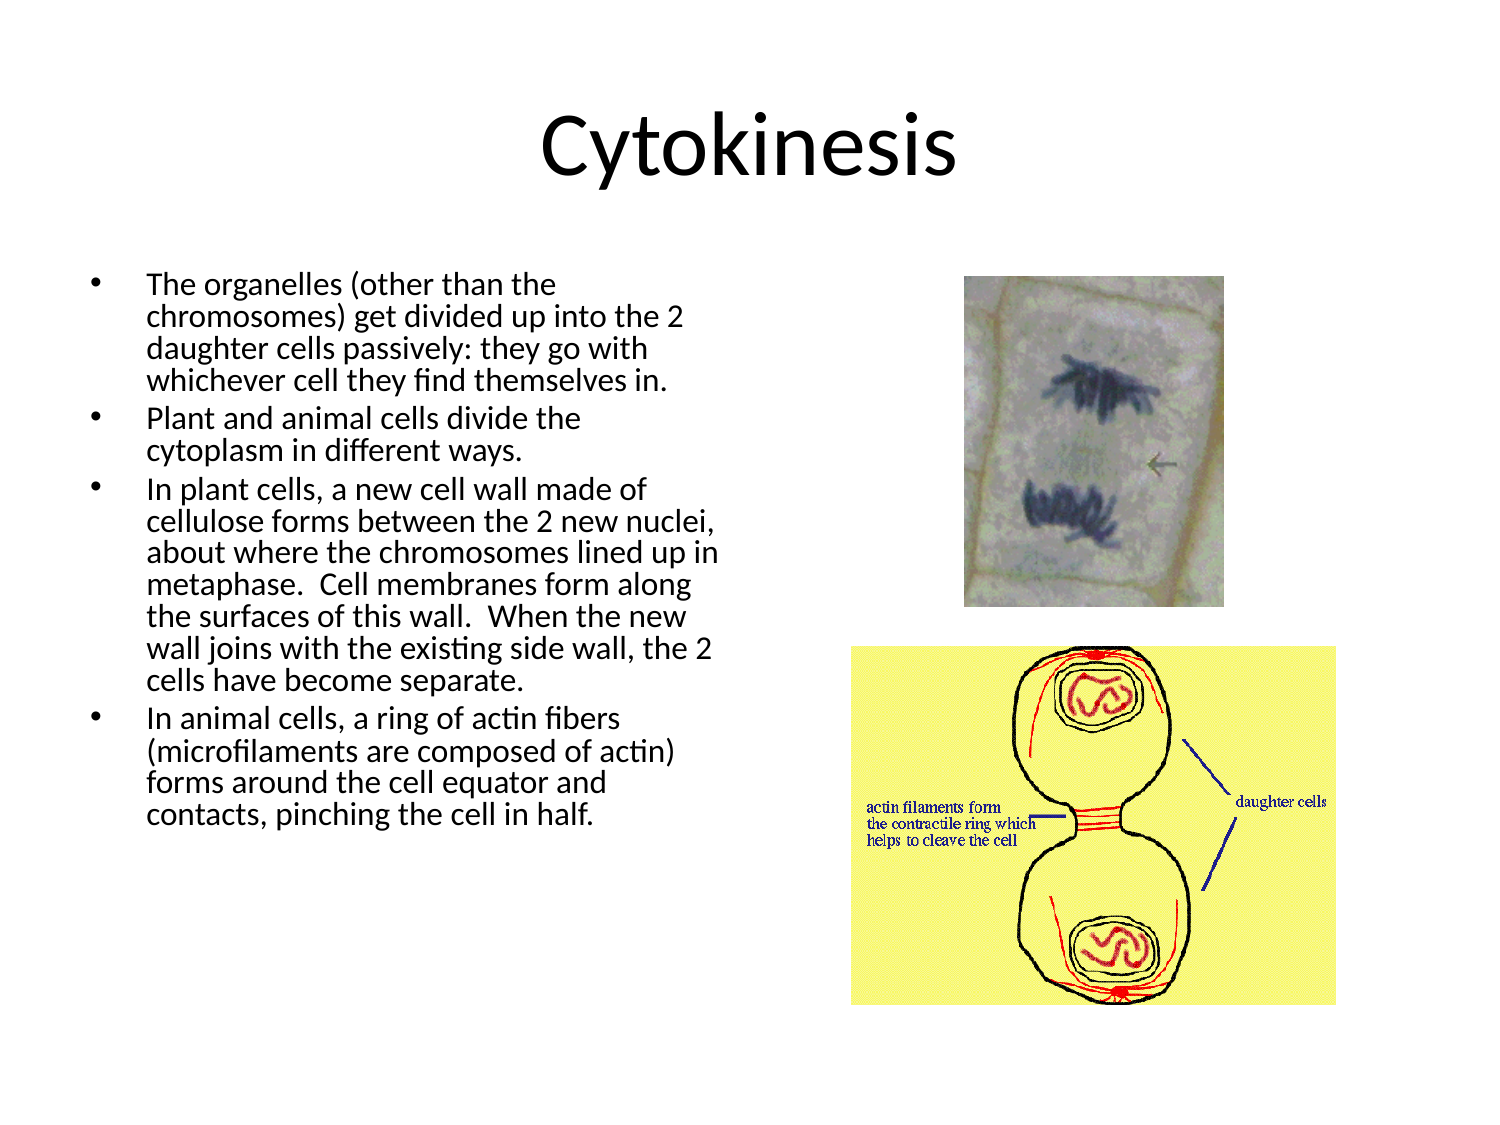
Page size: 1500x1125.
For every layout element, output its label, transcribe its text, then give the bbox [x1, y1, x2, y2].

list The organelles (other than the chromosomes) get divided up into the 2 daughter cells passively: they go with whichever cell they find themselves in. Plant and animal cells divide the cytoplasm in different ways. In plant cells, a new cell wall made of cellulose forms between the 2 new nuclei, about where the chromosomes lined up in metaphase. Cell membranes form along the surfaces of this wall. When the new wall joins with the existing side wall, the 2 cells have become separate. In animal cells, a ring of actin fibers (microfilaments are composed of actin) forms around the cell equator and contacts, pinching the cell in half. [74, 262, 738, 1006]
title Cytokinesis [74, 44, 1426, 233]
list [850, 645, 1337, 1006]
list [963, 276, 1224, 607]
